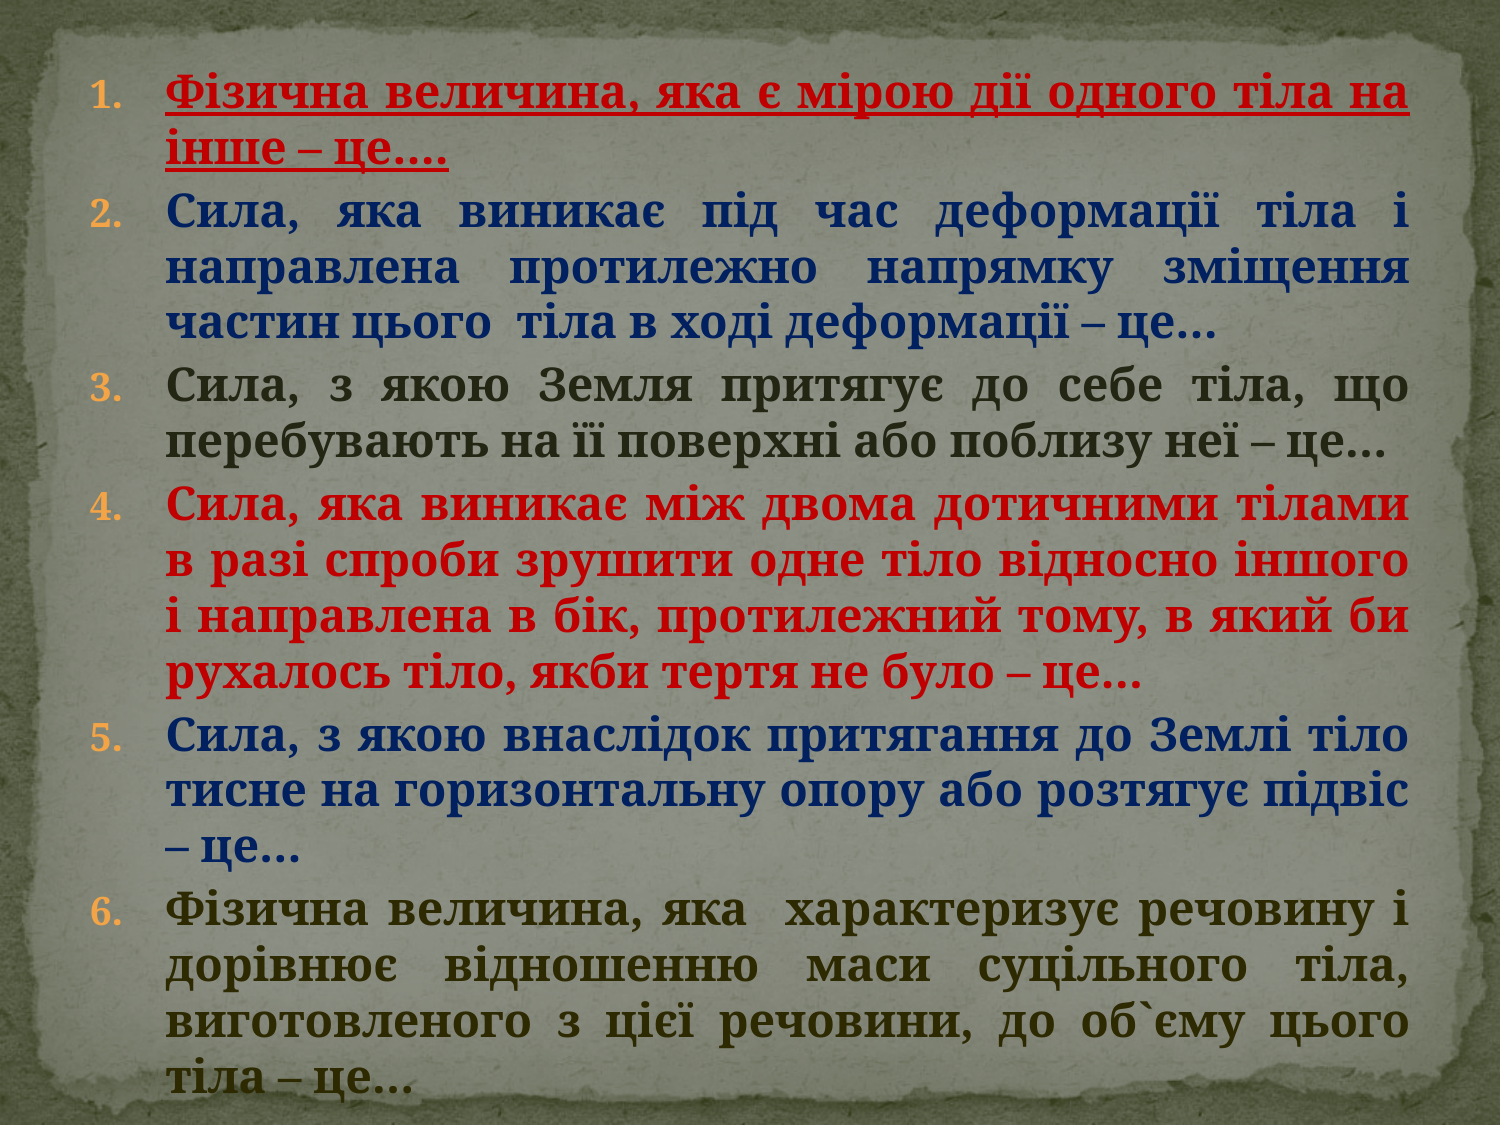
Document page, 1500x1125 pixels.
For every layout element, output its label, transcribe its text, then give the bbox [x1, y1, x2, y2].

list Фізична величина, яка є мірою дії одного тіла на інше – це…. Сила, яка виникає під час деформації тіла і направлена протилежно напрямку зміщення частин цього тіла в ході деформації – це… Сила, з якою Земля притягує до себе тіла, що перебувають на її поверхні або поблизу неї – це… Сила, яка виникає між двома дотичними тілами в разі спроби зрушити одне тіло відносно іншого і направлена в бік, протилежний тому, в який би рухалось тіло, якби тертя не було – це… Сила, з якою внаслідок притягання до Землі тіло тисне на горизонтальну опору або розтягує підвіс – це… Фізична величина, яка характеризує речовину і дорівнює відношенню маси суцільного тіла, виготовленого з цієї речовини, до об`єму цього тіла – це… [75, 54, 1425, 1125]
